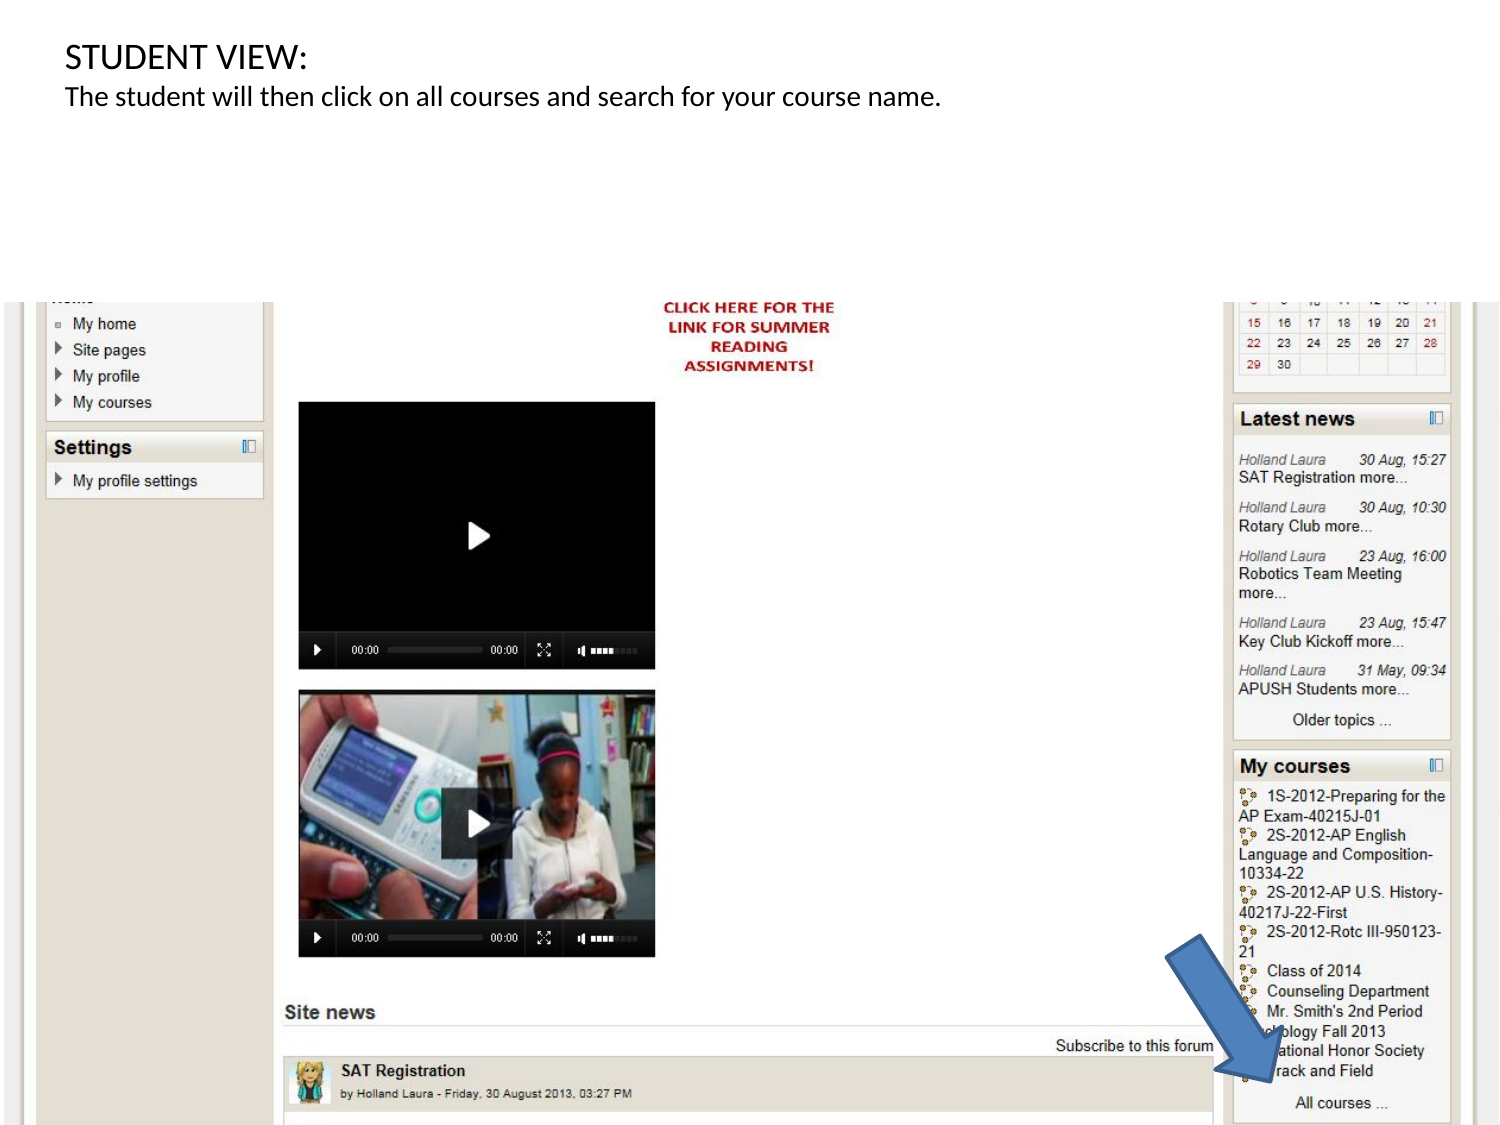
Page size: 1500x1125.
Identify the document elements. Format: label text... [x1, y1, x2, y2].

text_box STUDENT VIEW: The student will then click on all courses and search for your course name. [49, 24, 1388, 155]
picture [4, 302, 1500, 1125]
